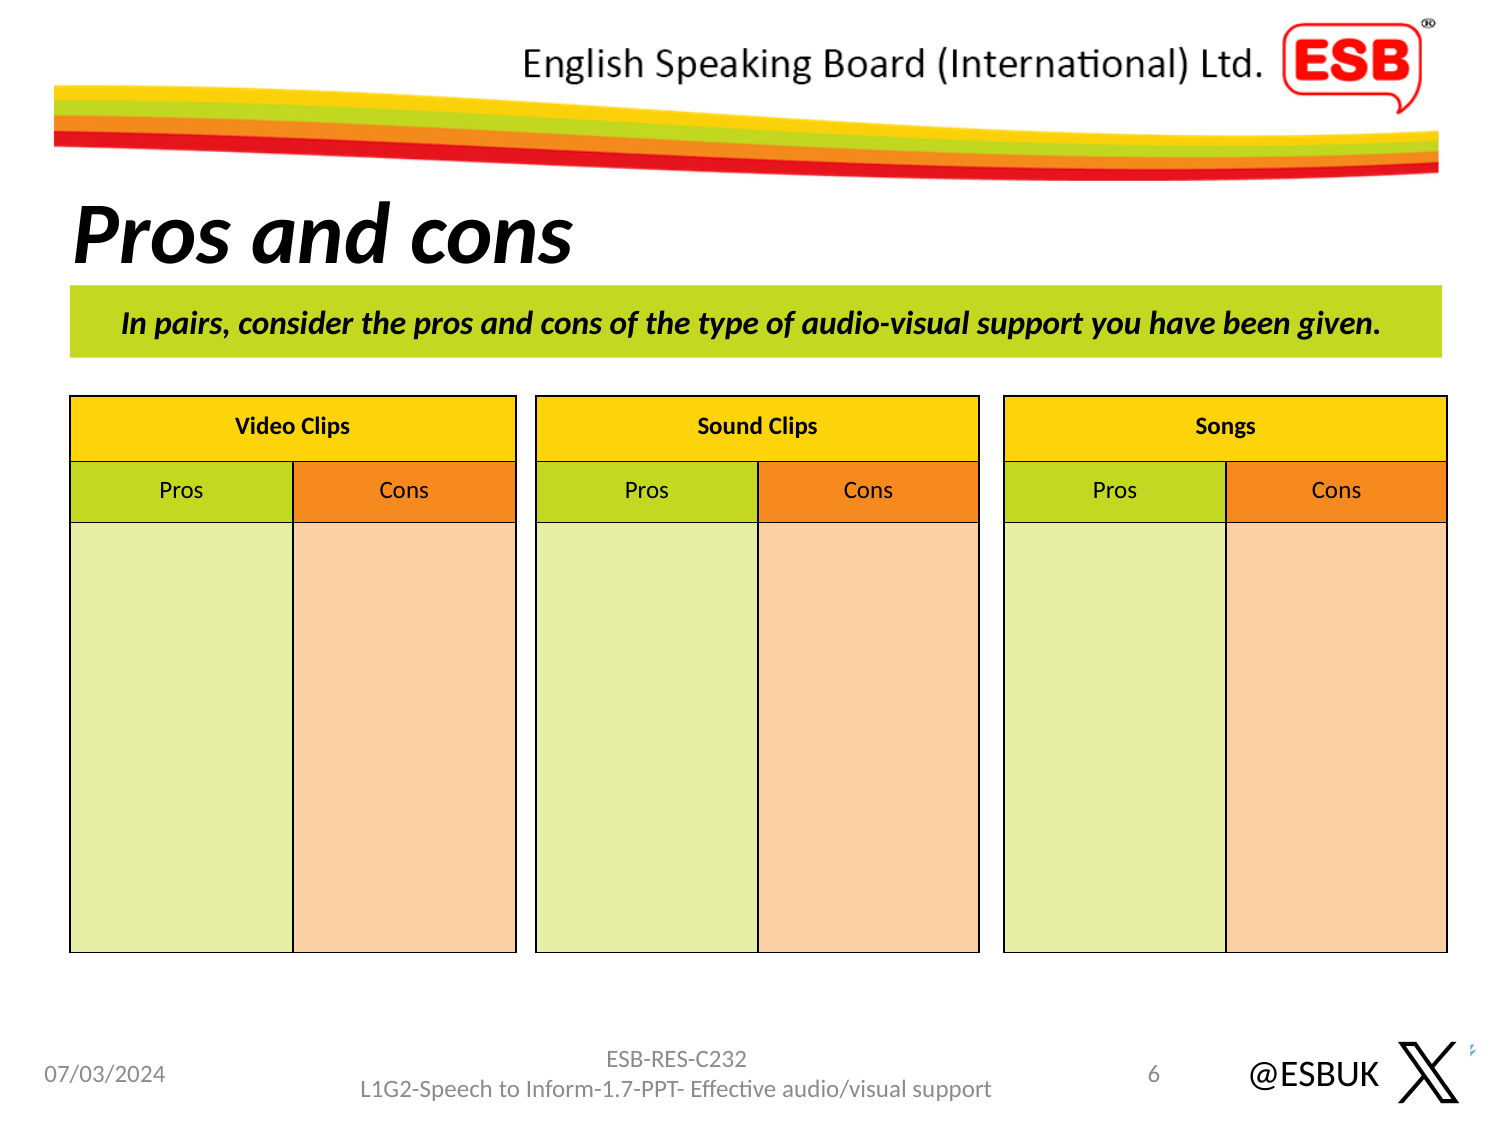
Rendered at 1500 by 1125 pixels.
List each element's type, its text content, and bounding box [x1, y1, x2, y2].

text_box In pairs, consider the pros and cons of the type of audio-visual support you have been given. [69, 284, 1443, 359]
table_header Video Clips [71, 397, 515, 461]
table_cell [294, 523, 515, 952]
table_cell Pros [537, 462, 757, 522]
table_cell [71, 523, 292, 952]
table_cell [537, 523, 757, 952]
table_header Songs [1005, 397, 1446, 461]
picture [0, 0, 1500, 189]
table_cell Cons [294, 462, 515, 522]
table_cell [759, 523, 978, 952]
table_cell Cons [1227, 462, 1446, 522]
table_cell Cons [759, 462, 978, 522]
table_cell Pros [71, 462, 292, 522]
table_cell Pros [1005, 462, 1225, 522]
title Pros and cons [57, 179, 1352, 290]
slide_number 6 [930, 1042, 1176, 1103]
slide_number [29, 1042, 324, 1103]
footer ESB-RES-C232 L1G2-Speech to Inform-1.7-PPT- Effective audio/visual support [324, 1042, 930, 1103]
table_cell [1005, 523, 1225, 952]
picture [1390, 1029, 1476, 1116]
table_cell [1227, 523, 1446, 952]
table_header Sound Clips [537, 397, 978, 461]
